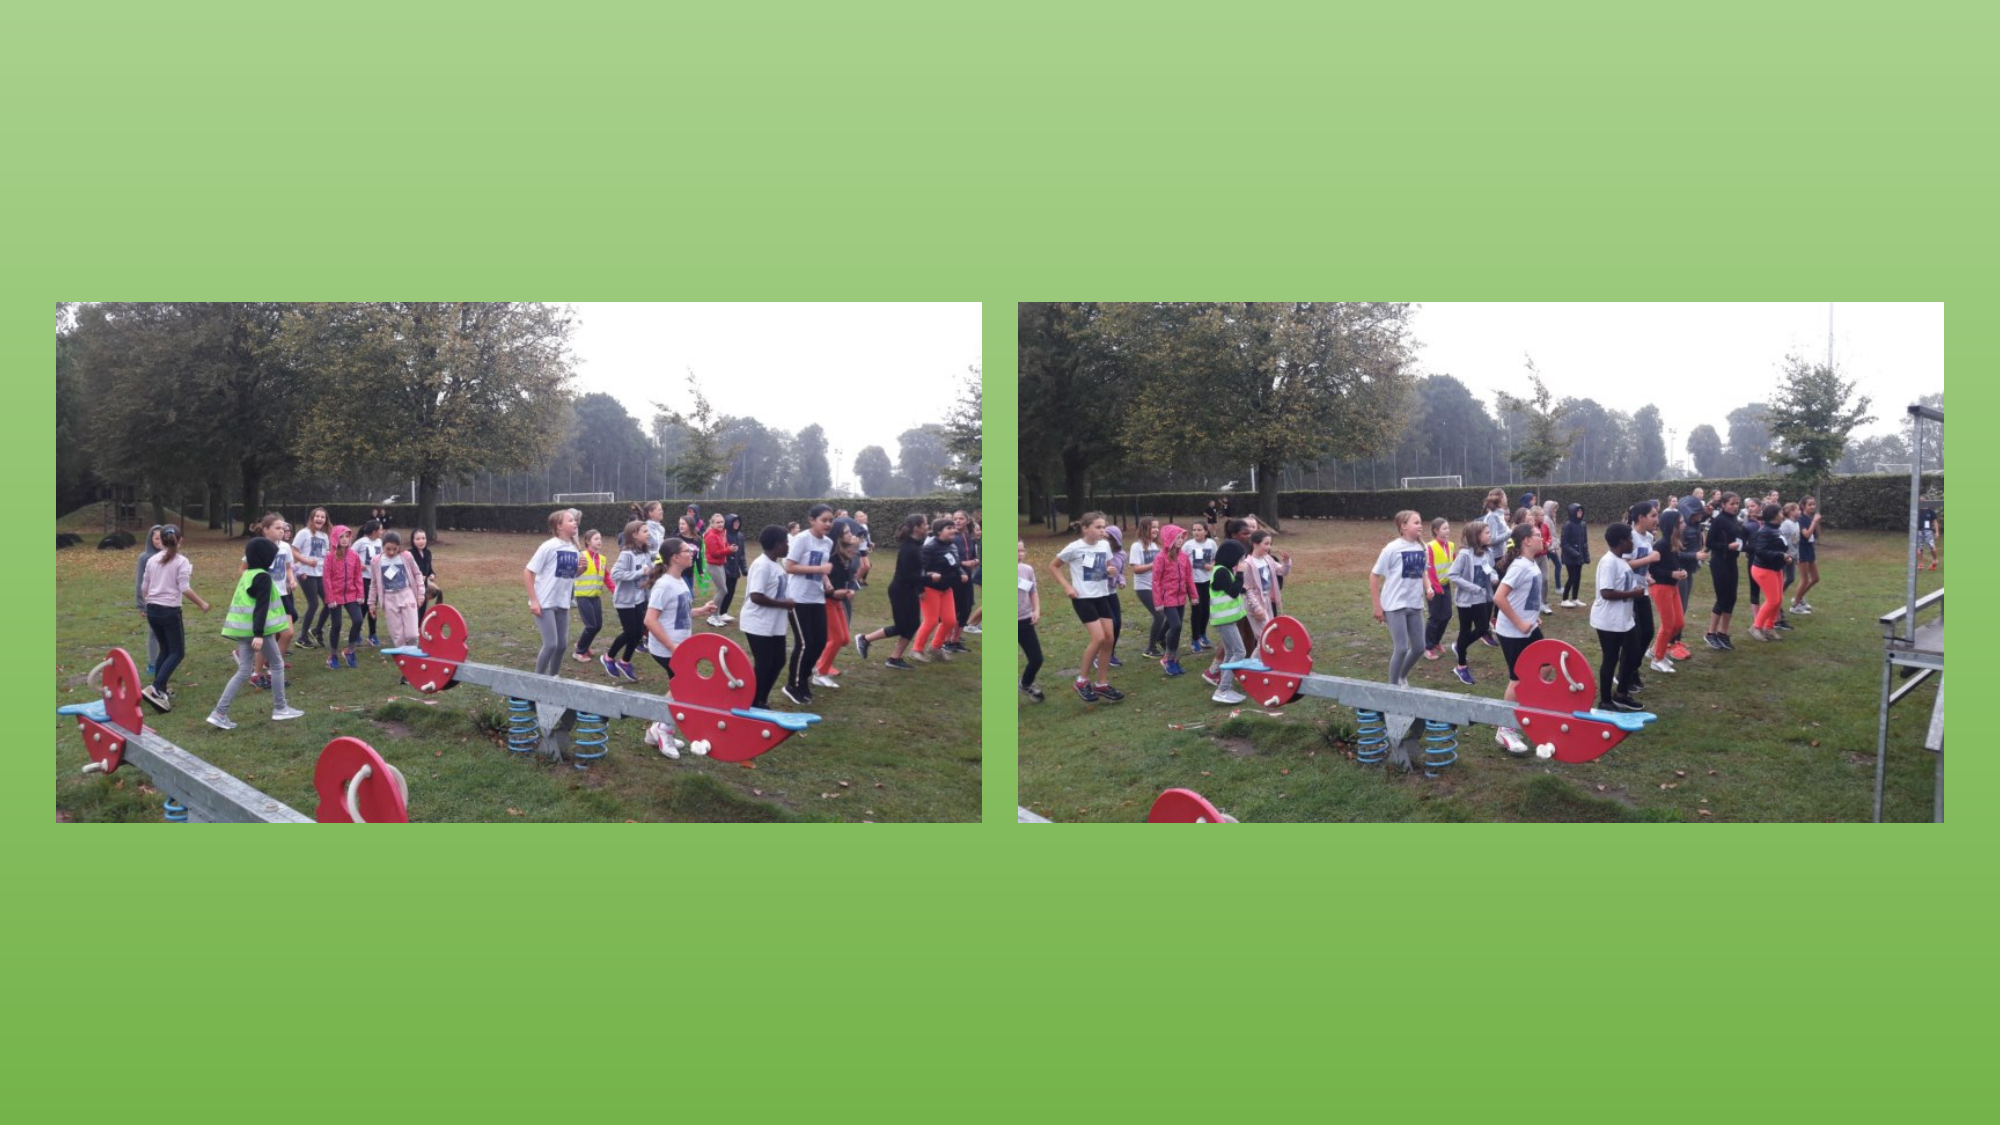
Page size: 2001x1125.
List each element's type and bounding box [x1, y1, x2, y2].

picture [56, 302, 982, 823]
picture [1018, 302, 1944, 823]
